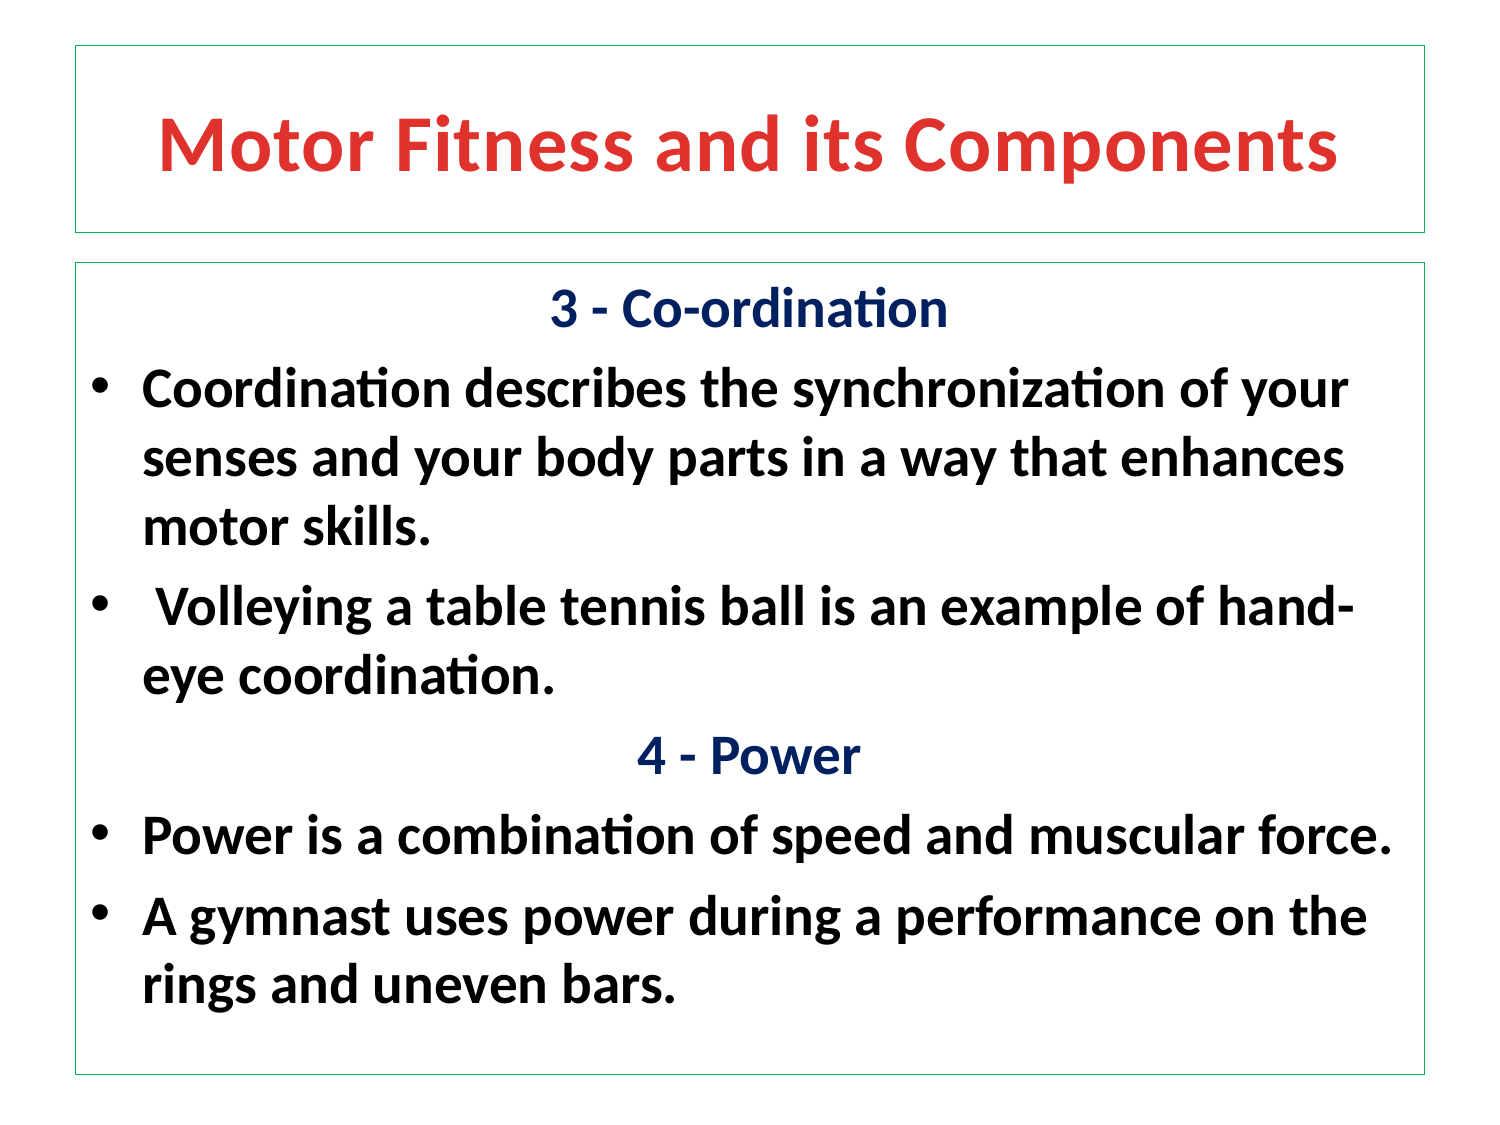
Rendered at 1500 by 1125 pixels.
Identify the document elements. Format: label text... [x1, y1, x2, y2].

title Motor Fitness and its Components [75, 45, 1425, 233]
list 3 - Co-ordination Coordination describes the synchronization of your senses and your body parts in a way that enhances motor skills. Volleying a table tennis ball is an example of hand-eye coordination. 4 - Power Power is a combination of speed and muscular force. A gymnast uses power during a performance on the rings and uneven bars. [75, 262, 1425, 1075]
